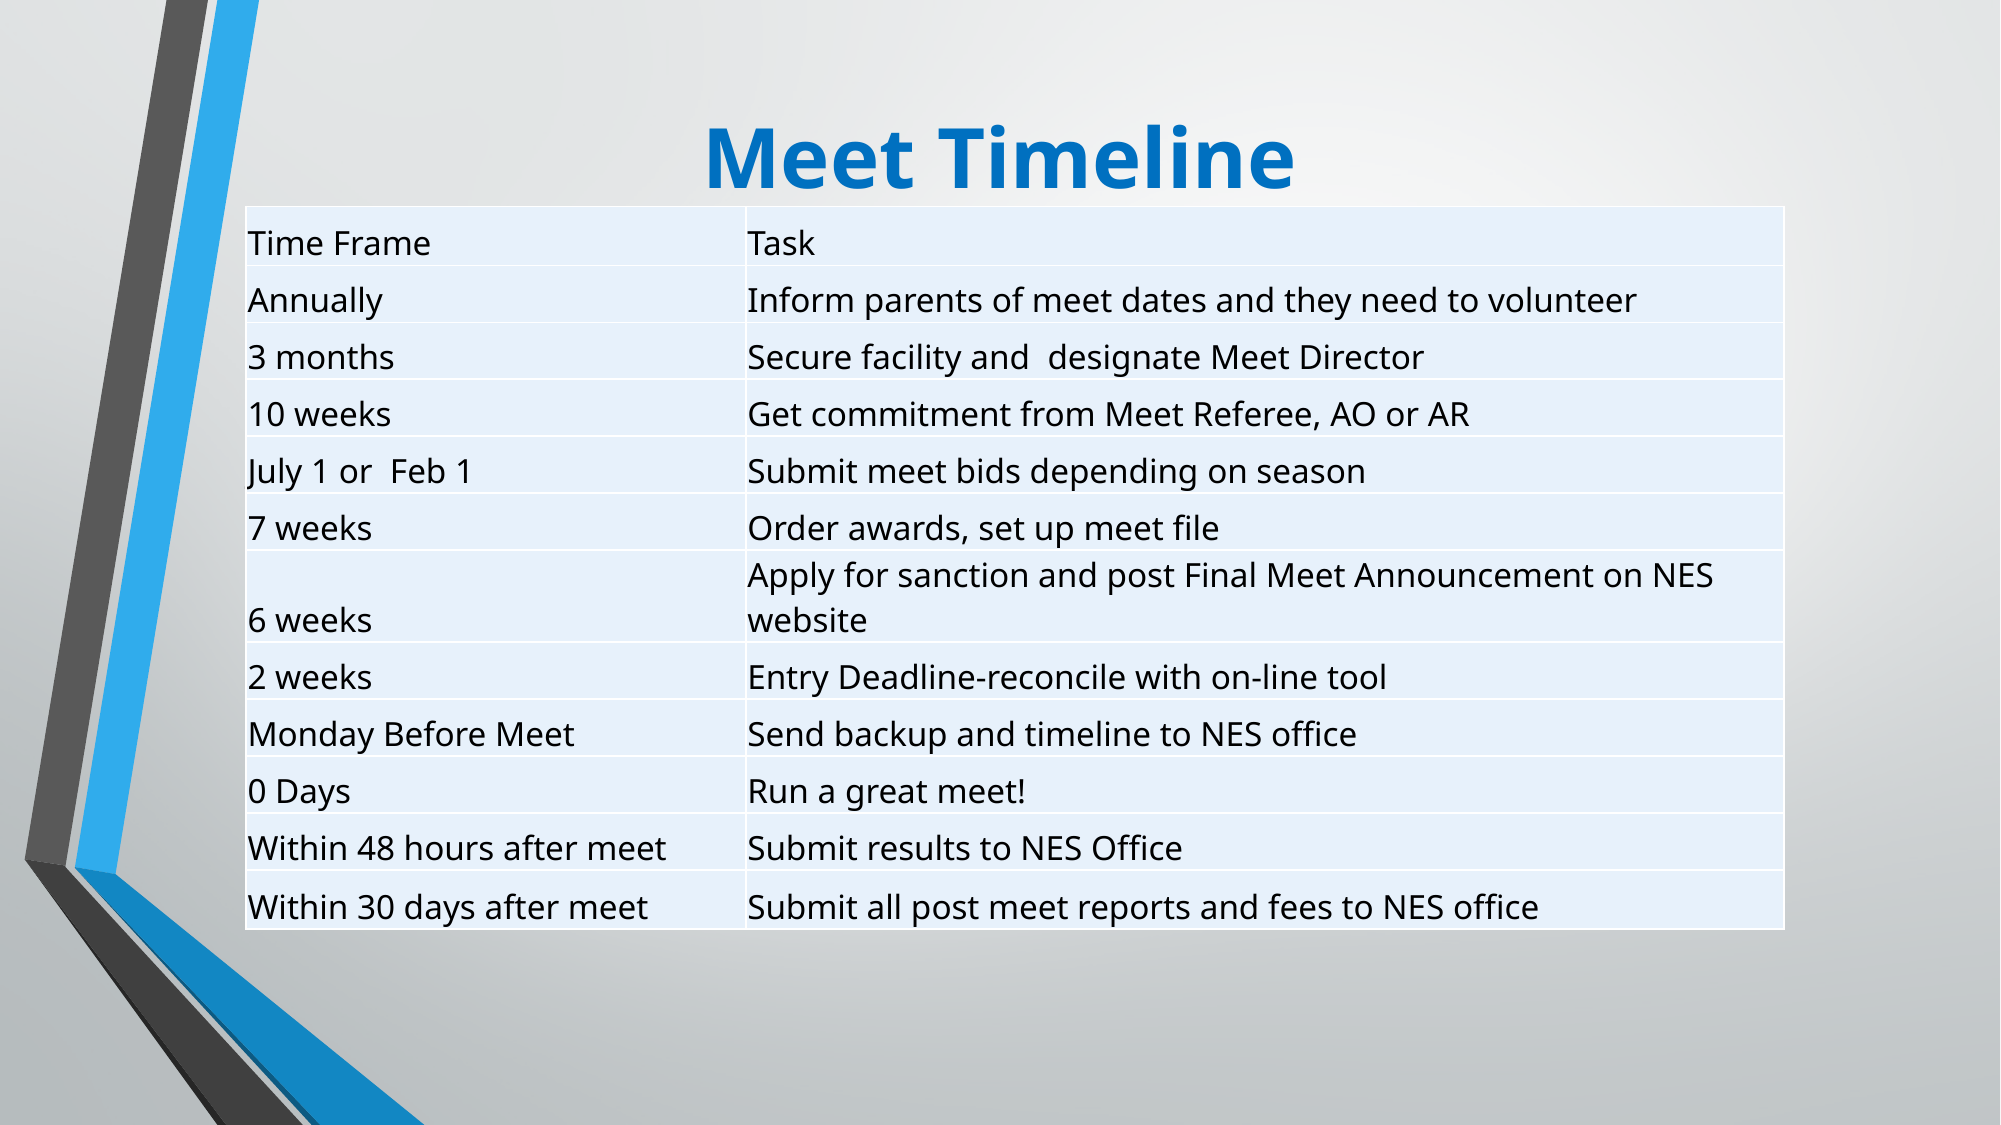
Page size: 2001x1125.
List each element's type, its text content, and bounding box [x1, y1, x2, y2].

table_cell Monday Before Meet [247, 700, 745, 755]
table_cell Within 30 days after meet [247, 871, 745, 928]
table_cell 7 weeks [247, 494, 745, 549]
table_cell 6 weeks [247, 551, 745, 641]
table_cell 2 weeks [247, 643, 745, 698]
table_cell Within 48 hours after meet [247, 814, 745, 869]
table_cell Order awards, set up meet file [747, 494, 1783, 549]
table_cell 10 weeks [247, 380, 745, 435]
table_cell Entry Deadline-reconcile with on-line tool [747, 643, 1783, 698]
table_cell Send backup and timeline to NES office [747, 700, 1783, 755]
table_cell Inform parents of meet dates and they need to volunteer [747, 266, 1783, 322]
table_cell Run a great meet! [747, 757, 1783, 812]
table_cell Secure facility and designate Meet Director [747, 323, 1783, 378]
title Meet Timeline [137, 46, 1863, 264]
table_cell Get commitment from Meet Referee, AO or AR [747, 380, 1783, 435]
table_header Task [747, 207, 1783, 265]
table_cell Submit results to NES Office [747, 814, 1783, 869]
table_cell 0 Days [247, 757, 745, 812]
table_header Time Frame [247, 207, 745, 265]
table_cell Apply for sanction and post Final Meet Announcement on NES website [747, 551, 1783, 641]
table_cell 3 months [247, 323, 745, 378]
table_cell Submit all post meet reports and fees to NES office [747, 871, 1783, 928]
table_cell Submit meet bids depending on season [747, 437, 1783, 492]
table_cell July 1 or Feb 1 [247, 437, 745, 492]
table_cell Annually [247, 266, 745, 322]
